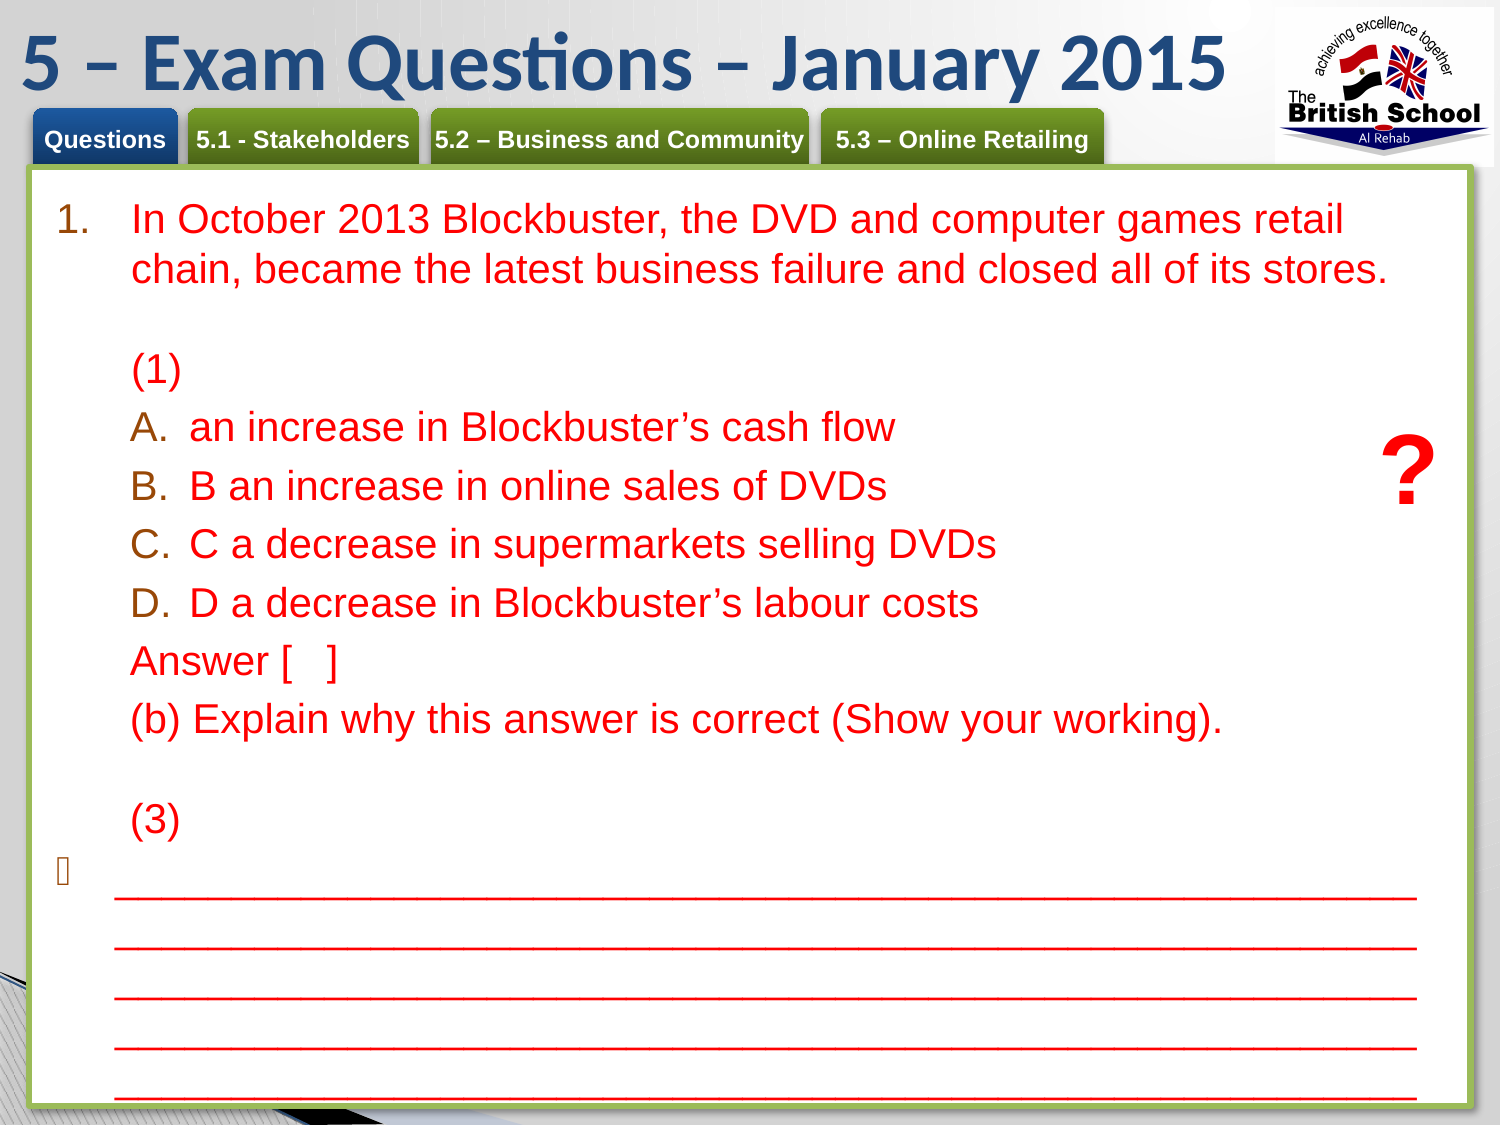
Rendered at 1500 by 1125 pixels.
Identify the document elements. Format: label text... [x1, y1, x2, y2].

text_box ? [1364, 397, 1459, 532]
title 5 – Exam Questions – January 2015 [5, 11, 1270, 102]
text_box In October 2013 Blockbuster, the DVD and computer games retail chain, became the latest business failure and closed all of its stores. (1) an increase in Blockbuster’s cash flow B an increase in online sales of DVDs C a decrease in supermarkets selling DVDs D a decrease in Blockbuster’s labour costs Answer [ ] (b) Explain why this answer is correct (Show your working). (3) _____________________________________________________________________________________________________________________________________________________________________________________________________________________________________________________________________________________________________________________________________________________________________________________________________________________________________(Total for Question 4 = 4 marks) [41, 184, 1447, 1125]
picture [1275, 7, 1495, 167]
